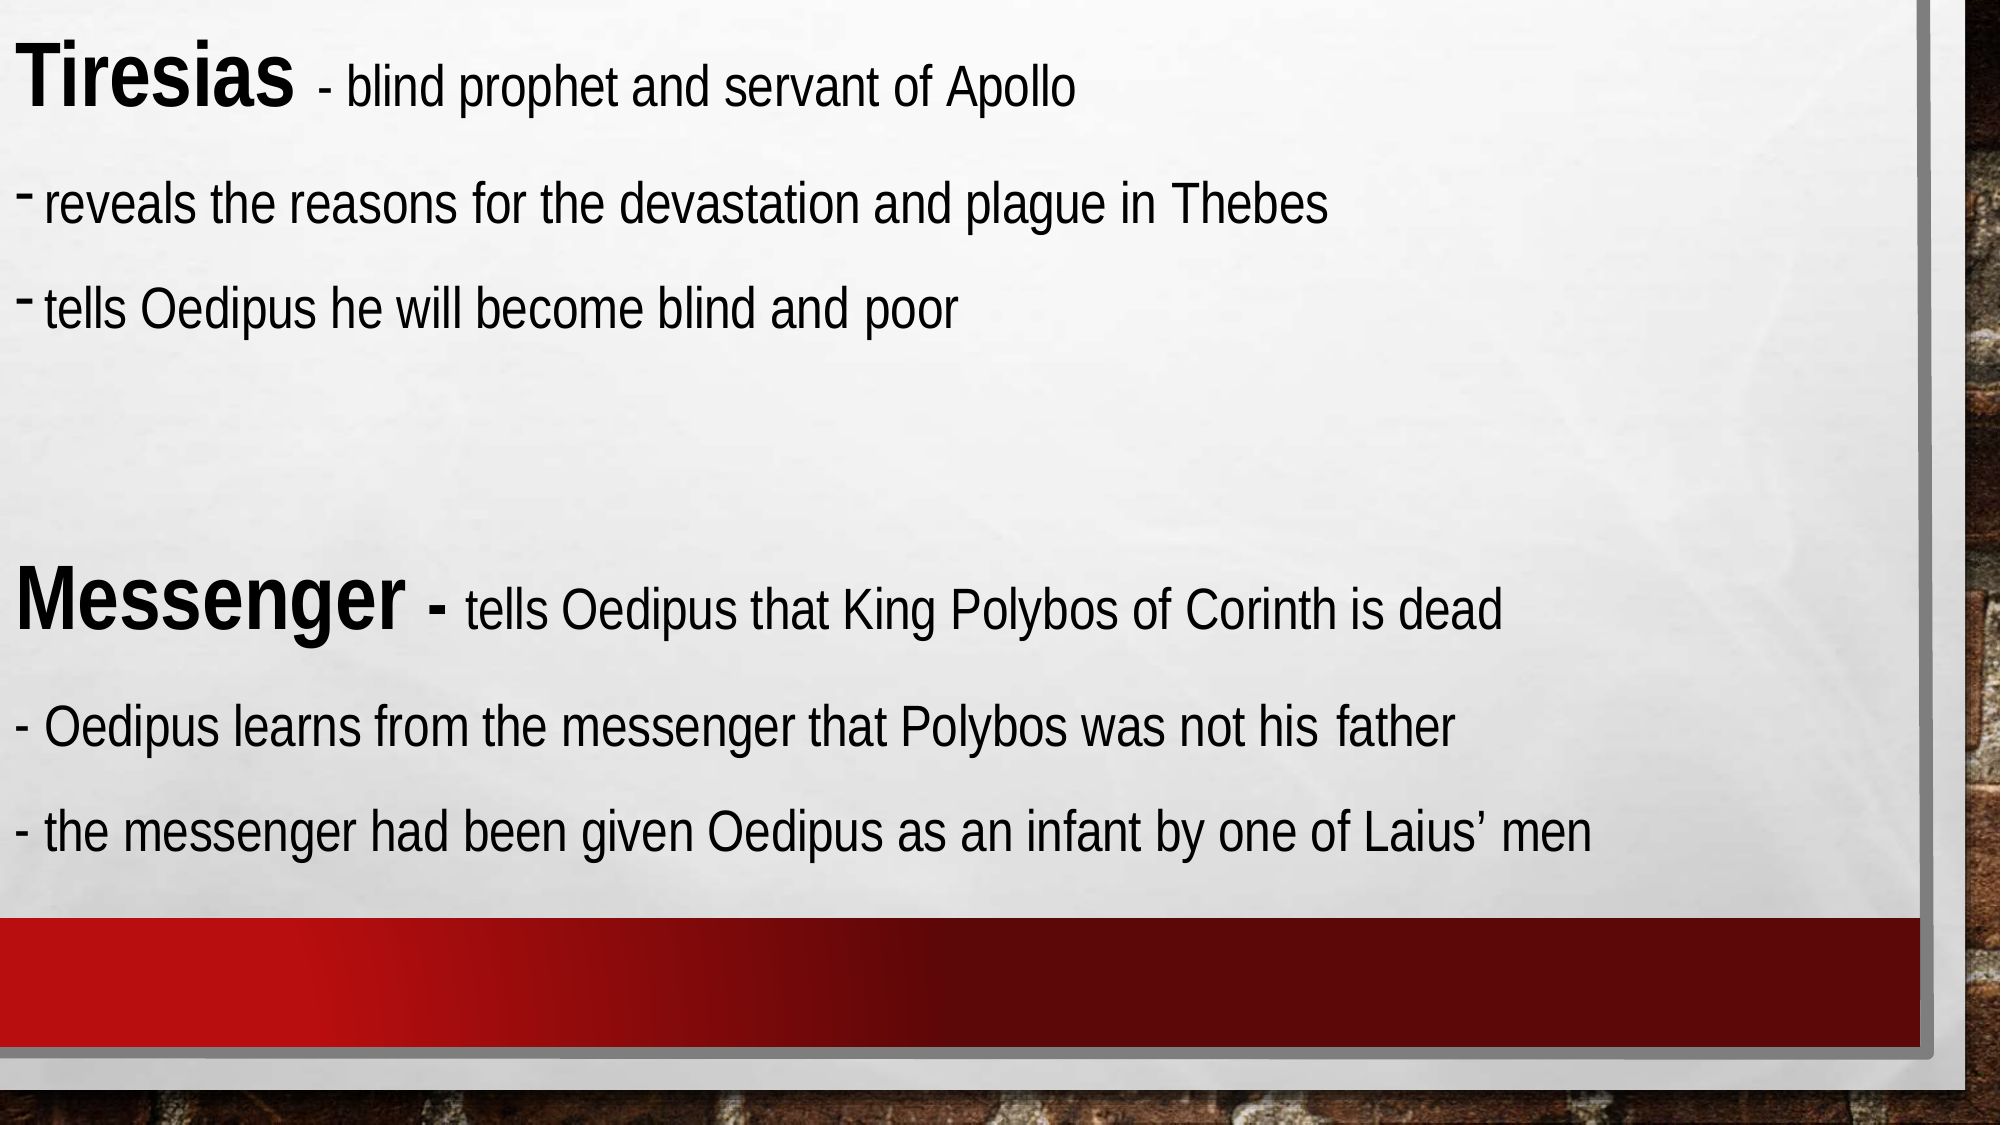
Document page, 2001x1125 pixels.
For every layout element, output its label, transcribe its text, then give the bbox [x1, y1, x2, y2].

text_box reveals the reasons for the devastation and plague in Thebes tells Oedipus he will become blind and poor Messenger - tells Oedipus that King Polybos of Corinth is dead Oedipus learns from the messenger that Polybos was not his father the messenger had been given Oedipus as an infant by one of Laius’ men [12, 127, 1607, 864]
title Tiresias - blind prophet and servant of Apollo [12, 12, 1079, 127]
picture [0, 0, 1921, 1047]
picture [0, 0, 2000, 1125]
